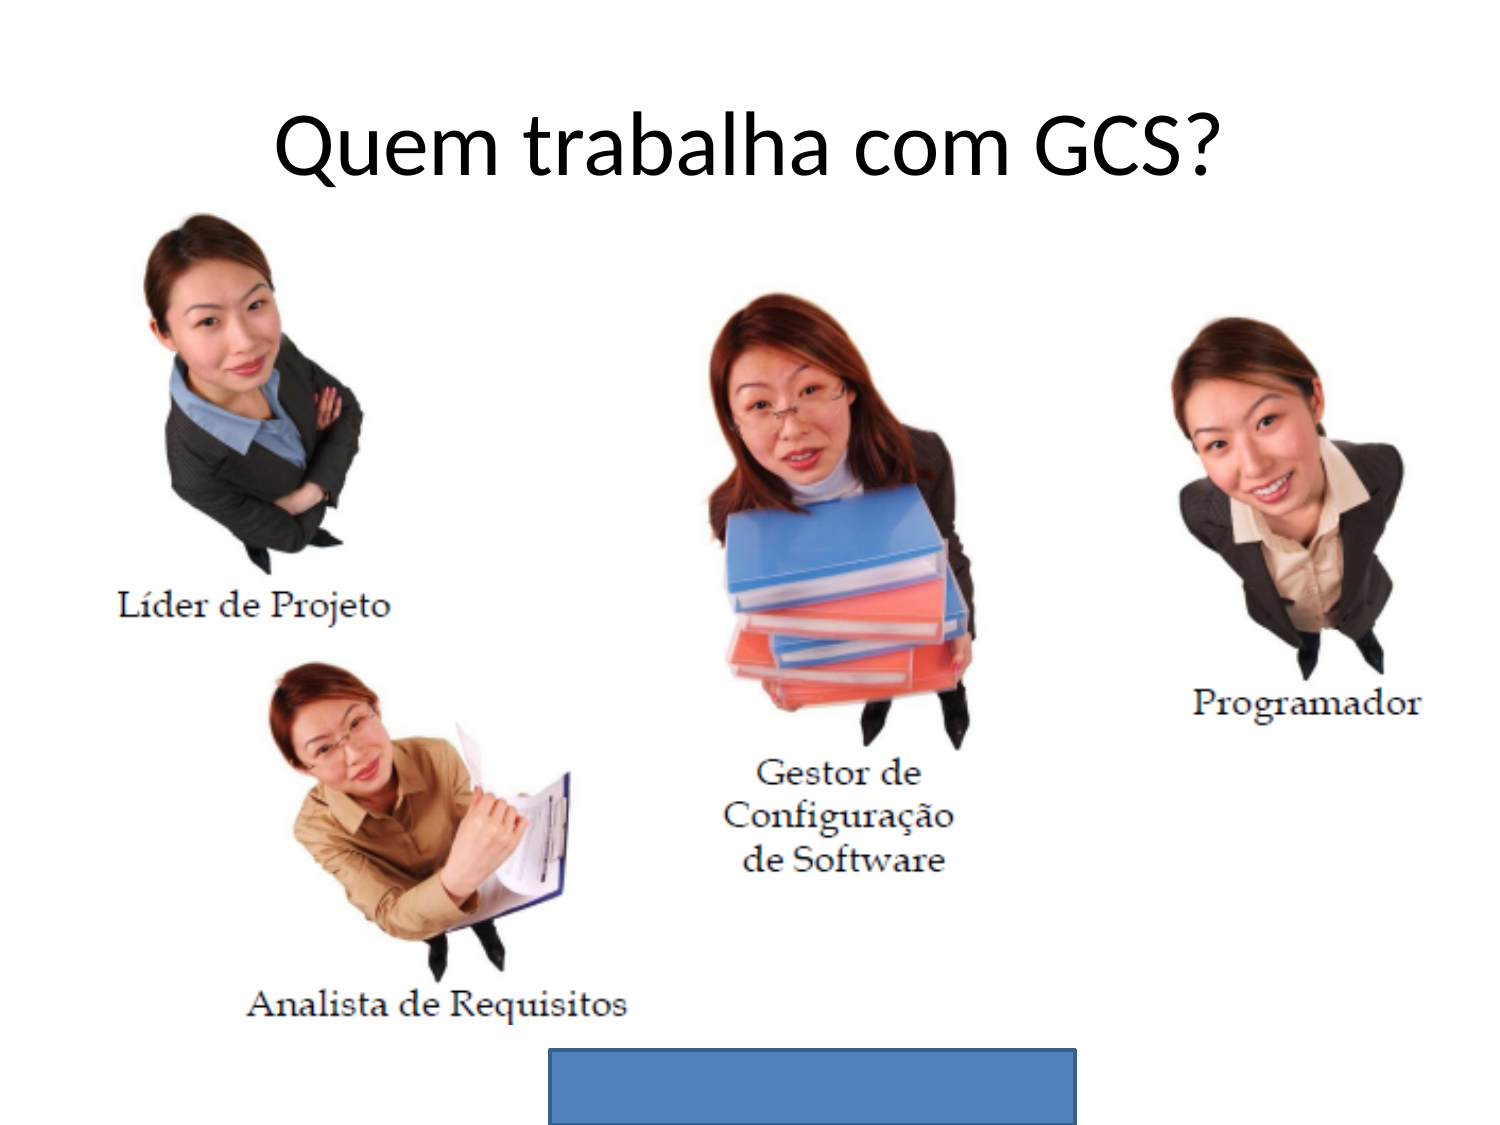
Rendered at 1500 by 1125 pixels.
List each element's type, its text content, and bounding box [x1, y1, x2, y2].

picture [87, 212, 1431, 1026]
title Quem trabalha com GCS? [75, 45, 1425, 233]
text_box [548, 1048, 1077, 1125]
